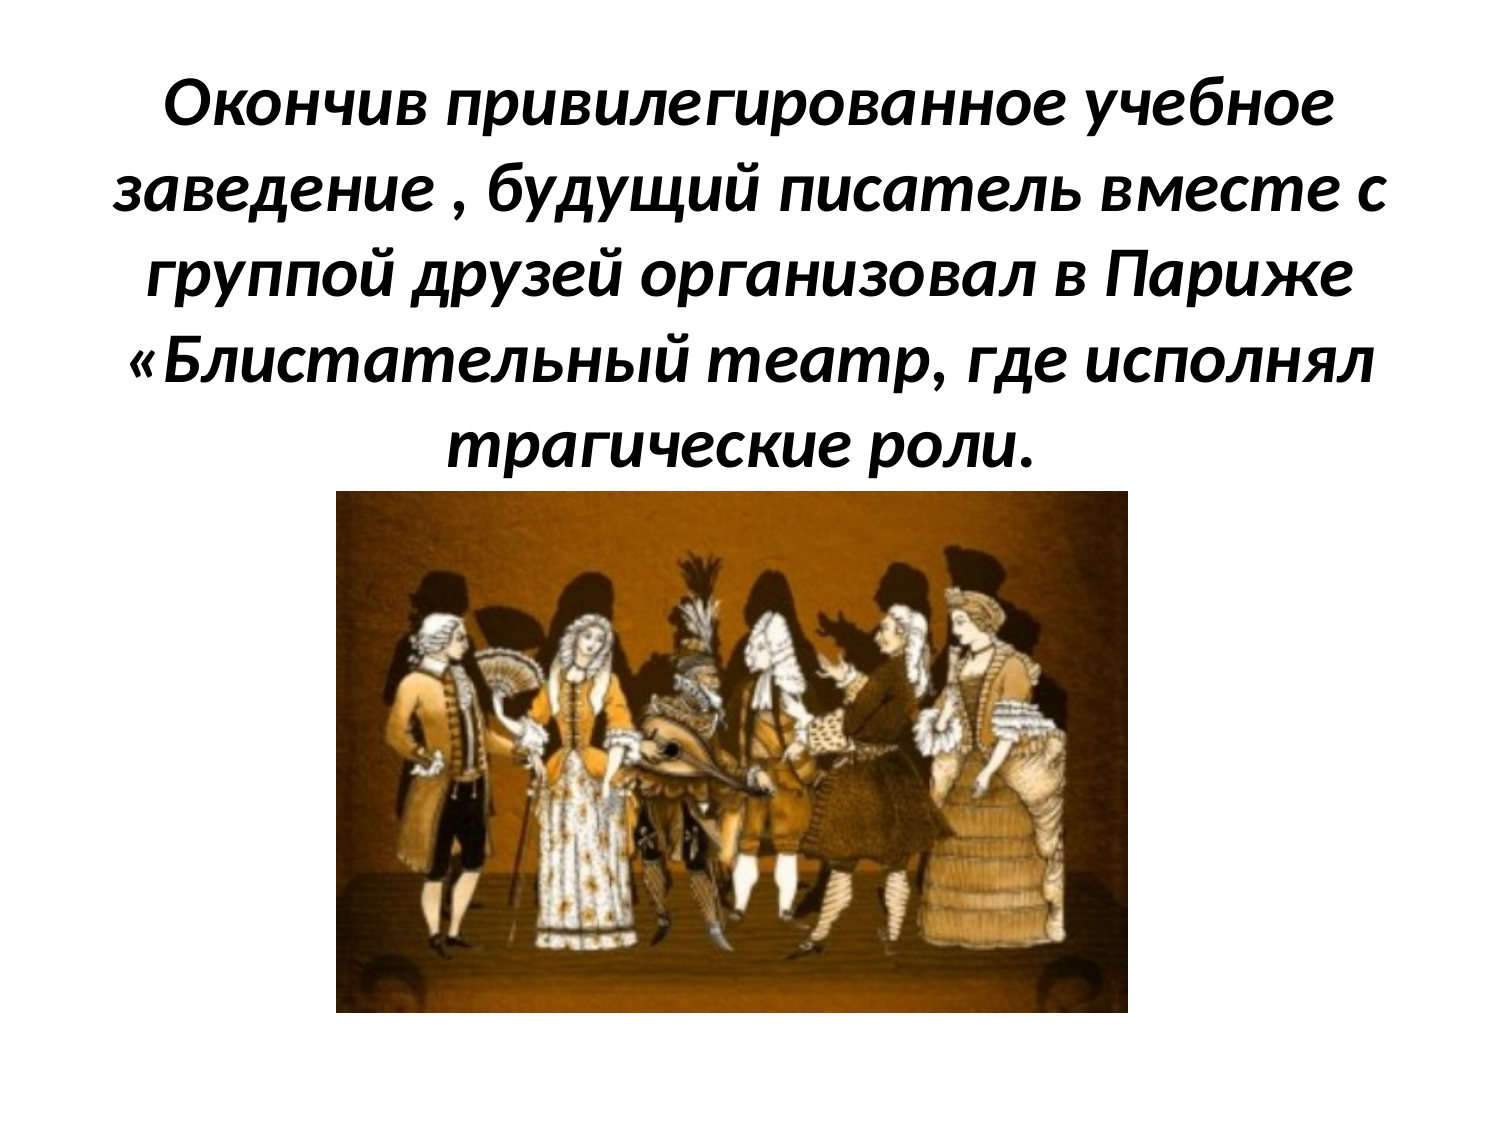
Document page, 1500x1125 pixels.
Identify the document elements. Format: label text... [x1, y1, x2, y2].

title Окончив привилегированное учебное заведение , будущий писатель вместе с группой друзей организовал в Париже «Блистательный театр, где исполнял трагические роли. [75, 45, 1425, 492]
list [336, 491, 1129, 1013]
